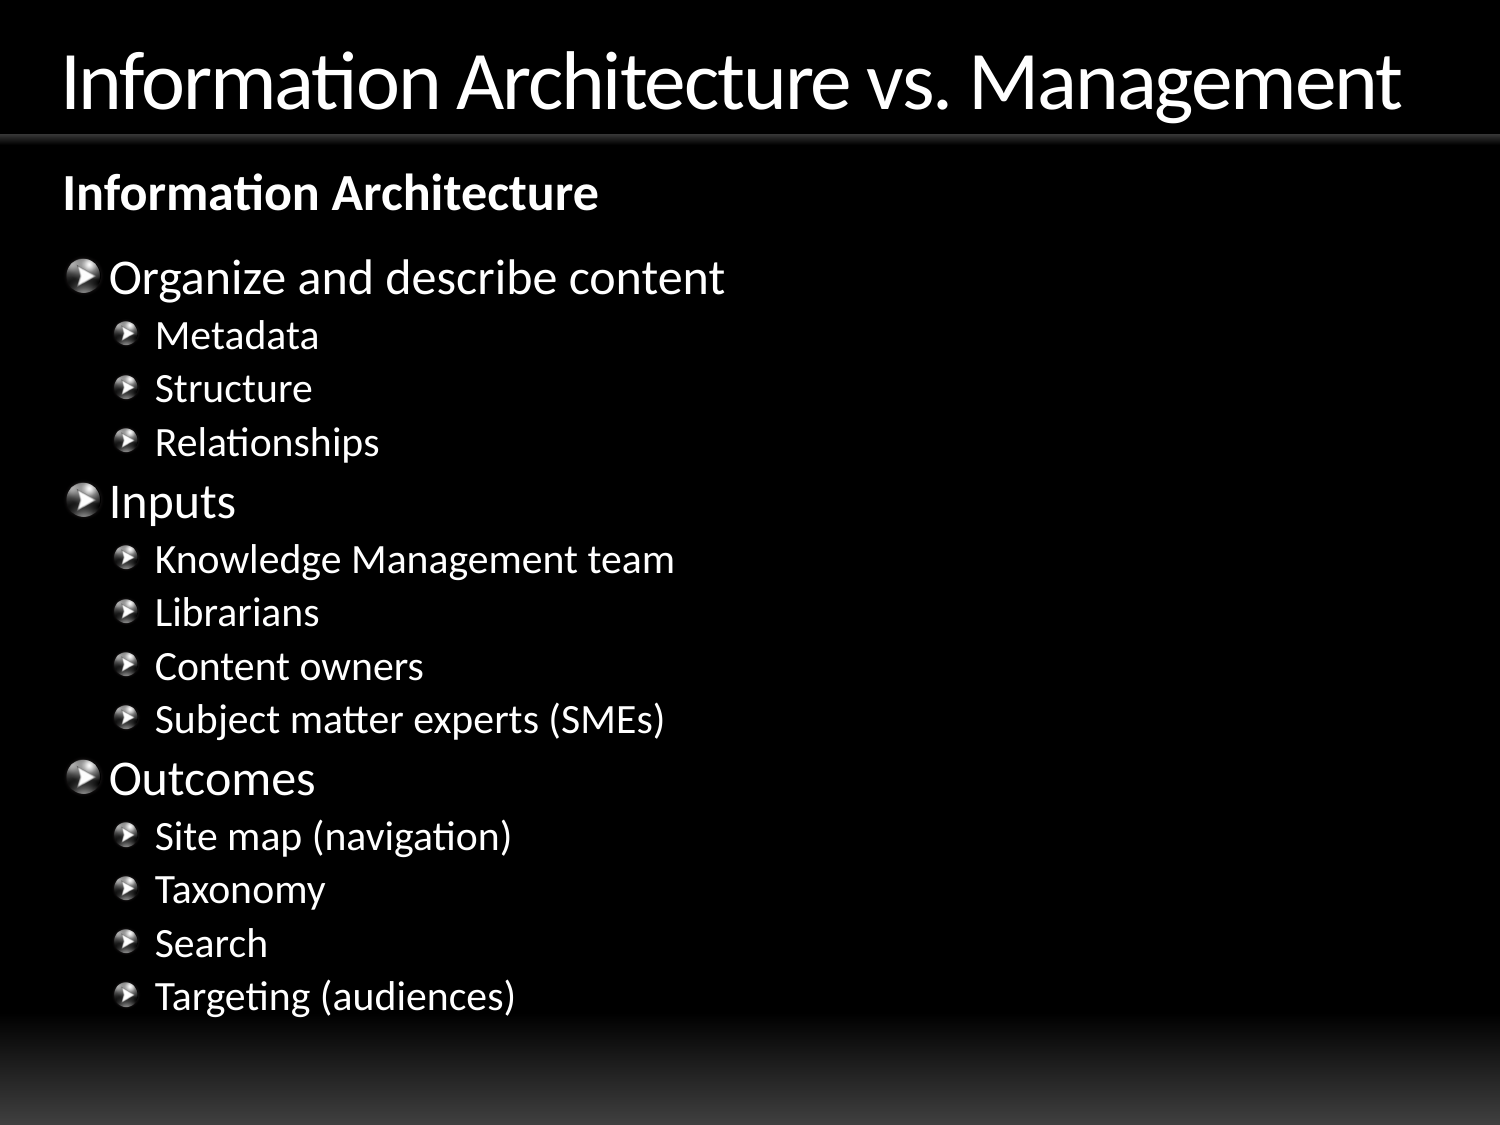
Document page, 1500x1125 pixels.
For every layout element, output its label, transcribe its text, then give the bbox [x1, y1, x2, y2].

picture [62, 755, 105, 798]
picture [111, 542, 141, 572]
picture [111, 819, 141, 850]
picture [111, 702, 141, 732]
picture [111, 979, 141, 1010]
list Information Architecture [62, 164, 738, 222]
picture [111, 596, 141, 626]
picture [62, 254, 105, 297]
picture [111, 649, 141, 679]
picture [62, 478, 105, 521]
picture [111, 372, 141, 402]
picture [111, 318, 141, 348]
picture [111, 926, 141, 956]
picture [111, 873, 141, 903]
list Organize and describe content Metadata Structure Relationships Inputs Knowledge Management team Librarians Content owners Subject matter experts (SMEs) Outcomes Site map (navigation) Taxonomy Search Targeting (audiences) [62, 251, 738, 1050]
picture [111, 425, 141, 455]
title Information Architecture vs. Management [60, 37, 1440, 129]
